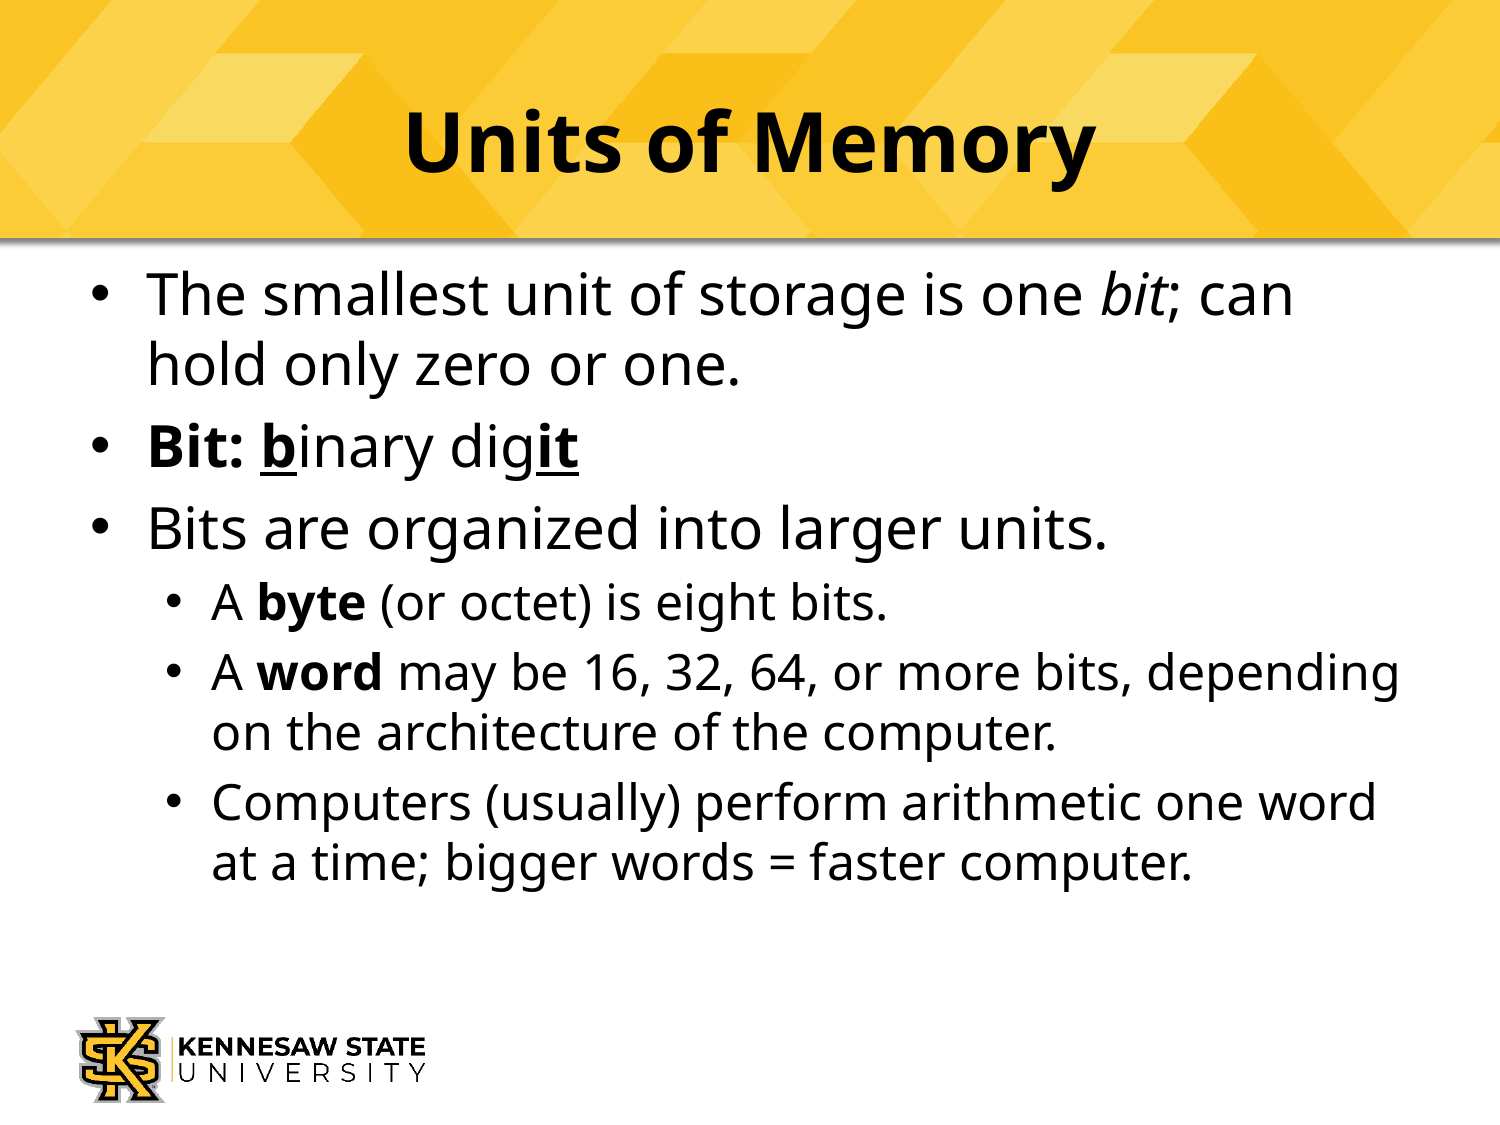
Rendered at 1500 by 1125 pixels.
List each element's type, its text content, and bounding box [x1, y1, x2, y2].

title Units of Memory [75, 45, 1425, 233]
list The smallest unit of storage is one bit; can hold only zero or one. Bit: binary digit Bits are organized into larger units. A byte (or octet) is eight bits. A word may be 16, 32, 64, or more bits, depending on the architecture of the computer. Computers (usually) perform arithmetic one word at a time; bigger words = faster computer. [75, 249, 1425, 993]
picture [75, 1017, 425, 1103]
picture [0, 0, 1500, 251]
